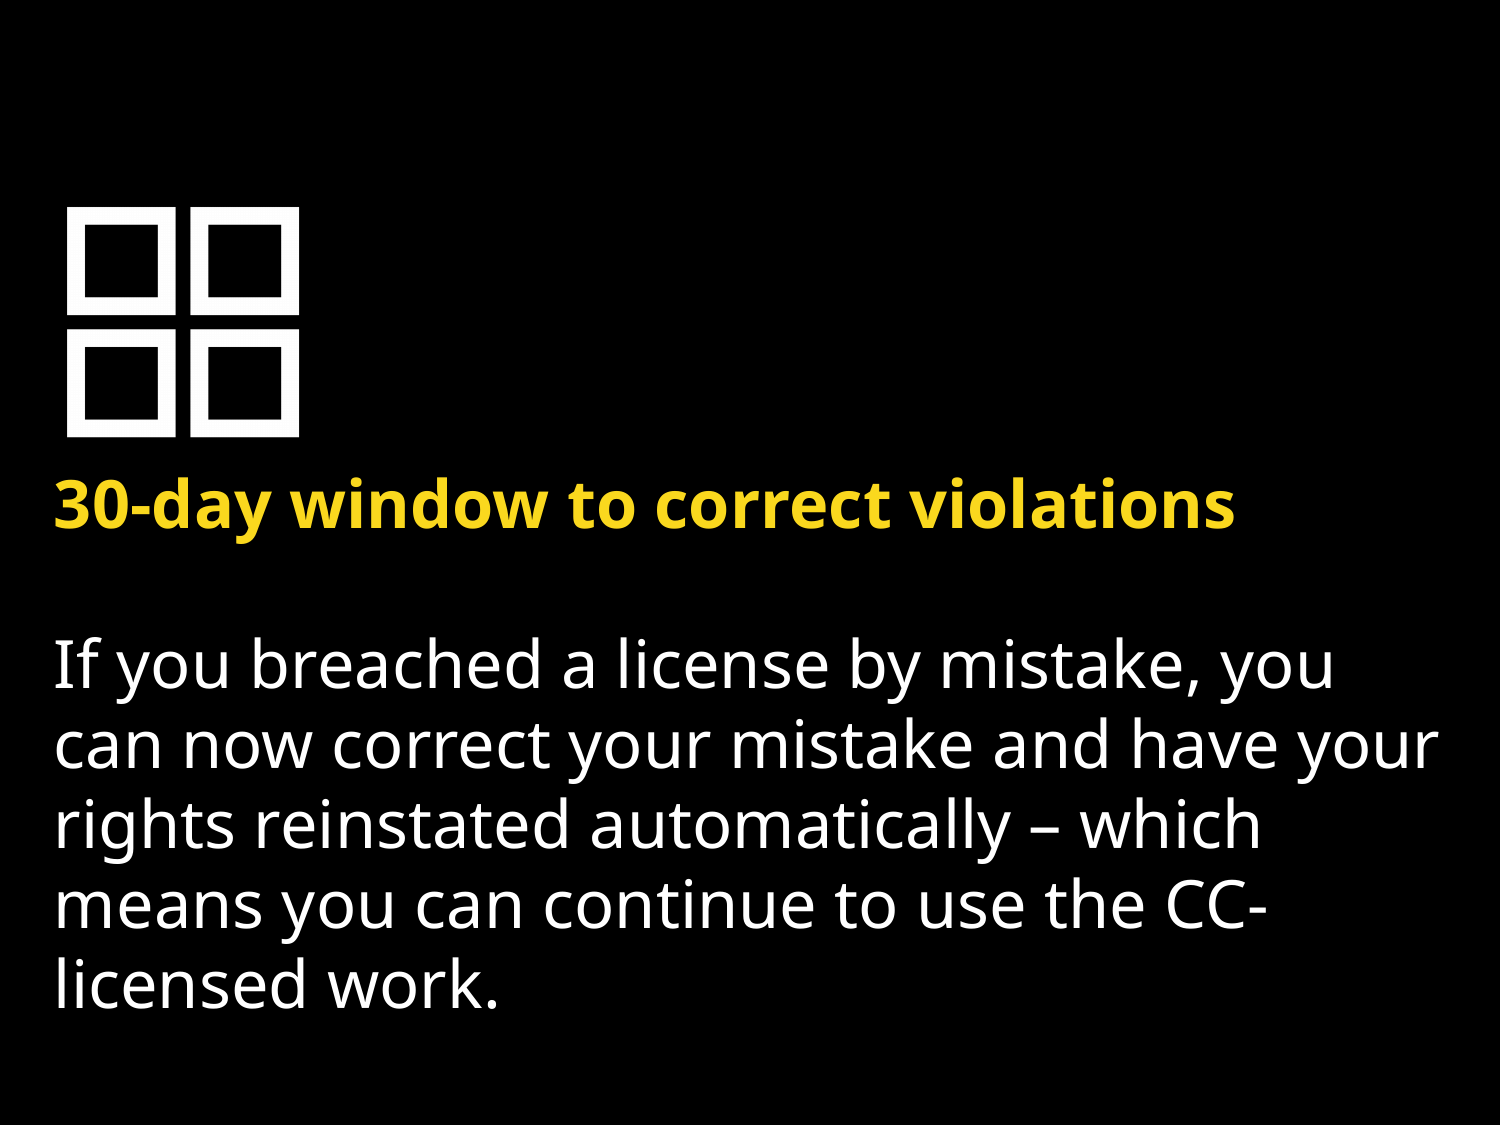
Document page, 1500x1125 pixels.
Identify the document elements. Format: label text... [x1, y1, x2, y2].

picture [49, 186, 321, 459]
text_box 30-day window to correct violations If you breached a license by mistake, you can now correct your mistake and have your rights reinstated automatically – which means you can continue to use the CC-licensed work. [49, 457, 1450, 961]
